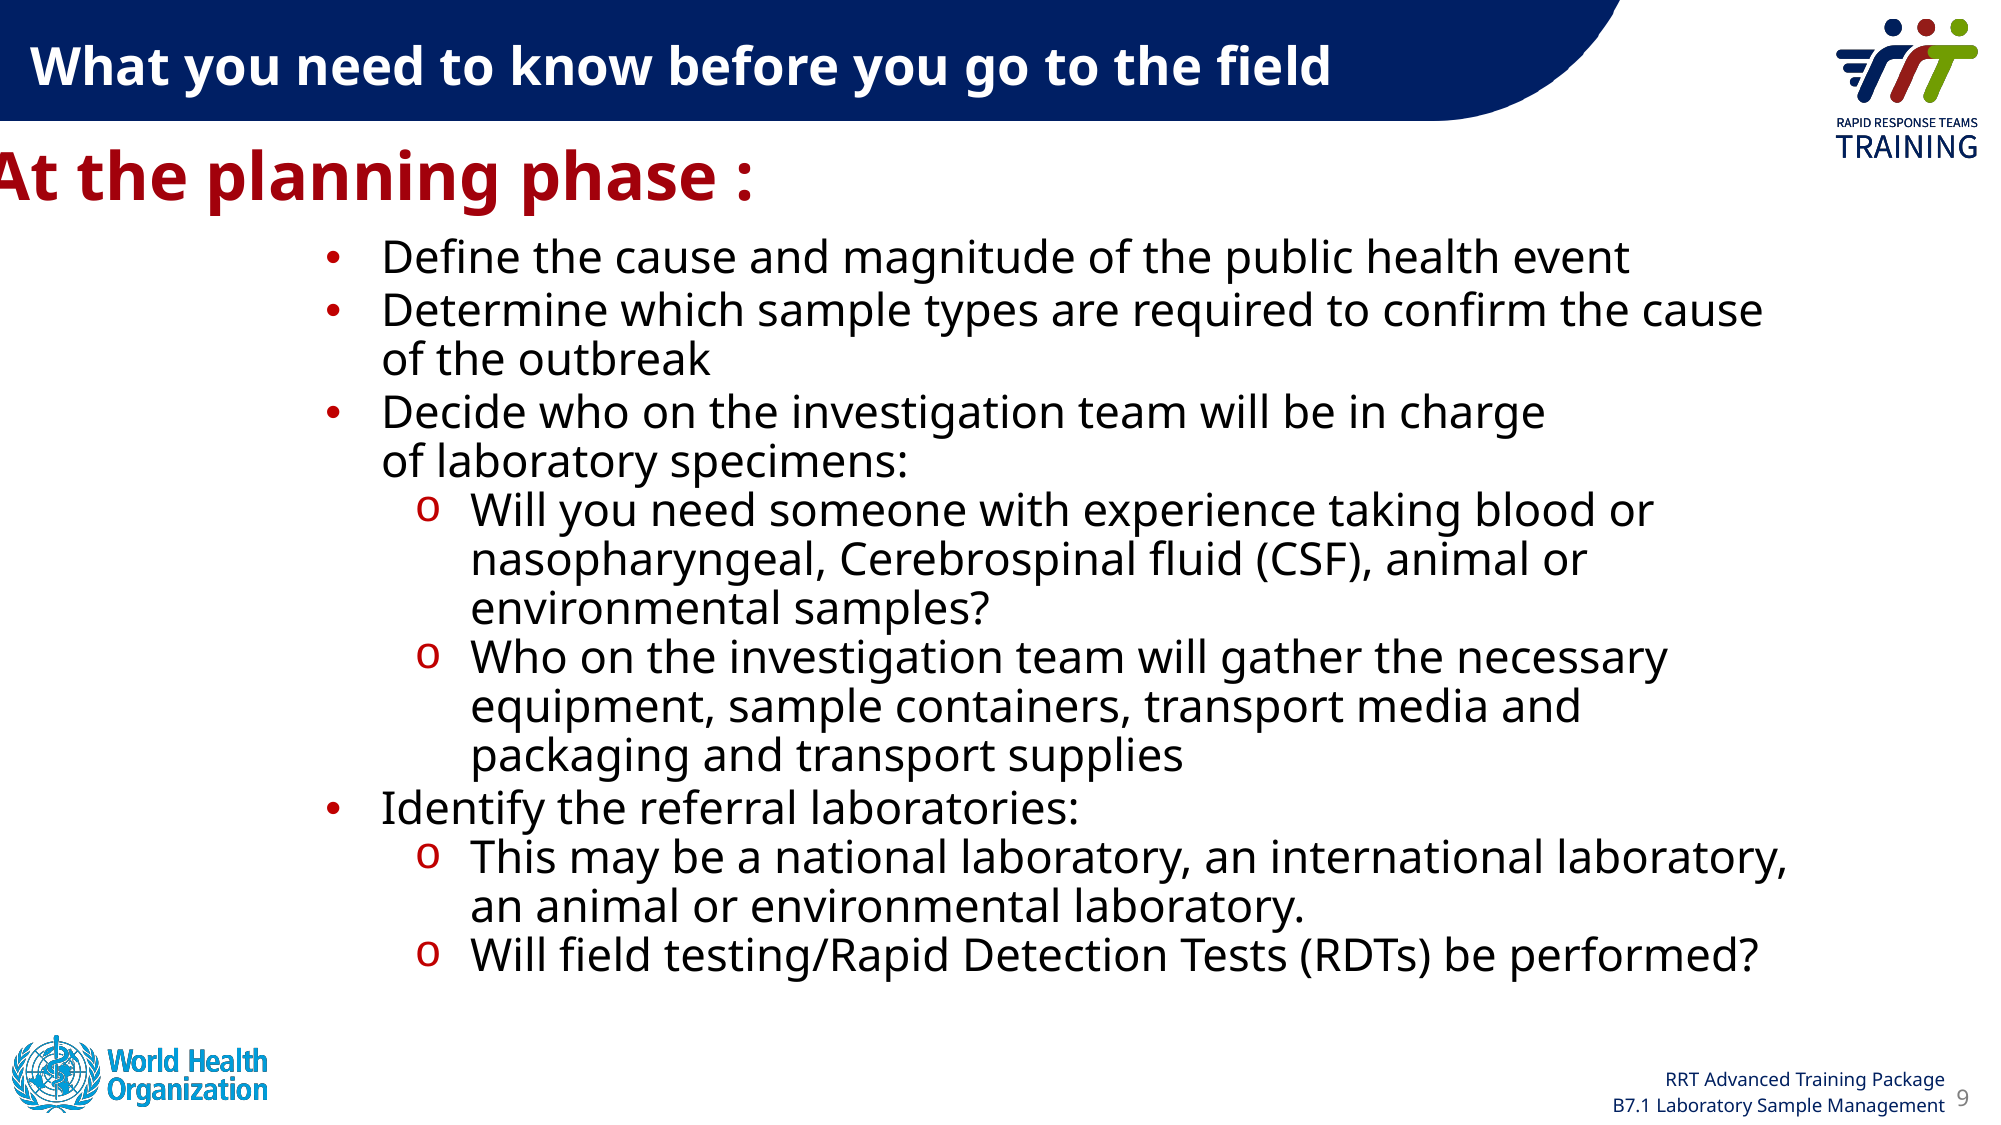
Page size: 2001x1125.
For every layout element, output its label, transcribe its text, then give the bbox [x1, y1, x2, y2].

picture [36, 1088, 78, 1105]
text_box What you need to know before you go to the field [22, 15, 1490, 122]
picture [12, 1035, 54, 1068]
picture [50, 1108, 62, 1113]
picture [34, 1054, 43, 1078]
picture [40, 1062, 47, 1070]
text_box At the planning phase : [0, 135, 763, 223]
picture [12, 1083, 48, 1113]
picture [46, 1056, 54, 1062]
picture [24, 1054, 36, 1087]
picture [0, 0, 1643, 121]
picture [22, 1062, 26, 1077]
picture [30, 1083, 37, 1091]
list Define the cause and magnitude of the public health event Determine which sample types are required to confirm the cause of the outbreak Decide who on the investigation team will be in charge of laboratory specimens: Will you need someone with experience taking blood or nasopharyngeal, Cerebrospinal fluid (CSF), animal or environmental samples? Who on the investigation team will gather the necessary equipment, sample containers, transport media and packaging and transport supplies Identify the referral laboratories: This may be a national laboratory, an international laboratory, an animal or environmental laboratory. Will field testing/Rapid Detection Tests (RDTs) be performed? [317, 226, 1819, 1052]
picture [71, 1053, 90, 1091]
picture [1835, 19, 1978, 167]
picture [59, 1035, 267, 1113]
